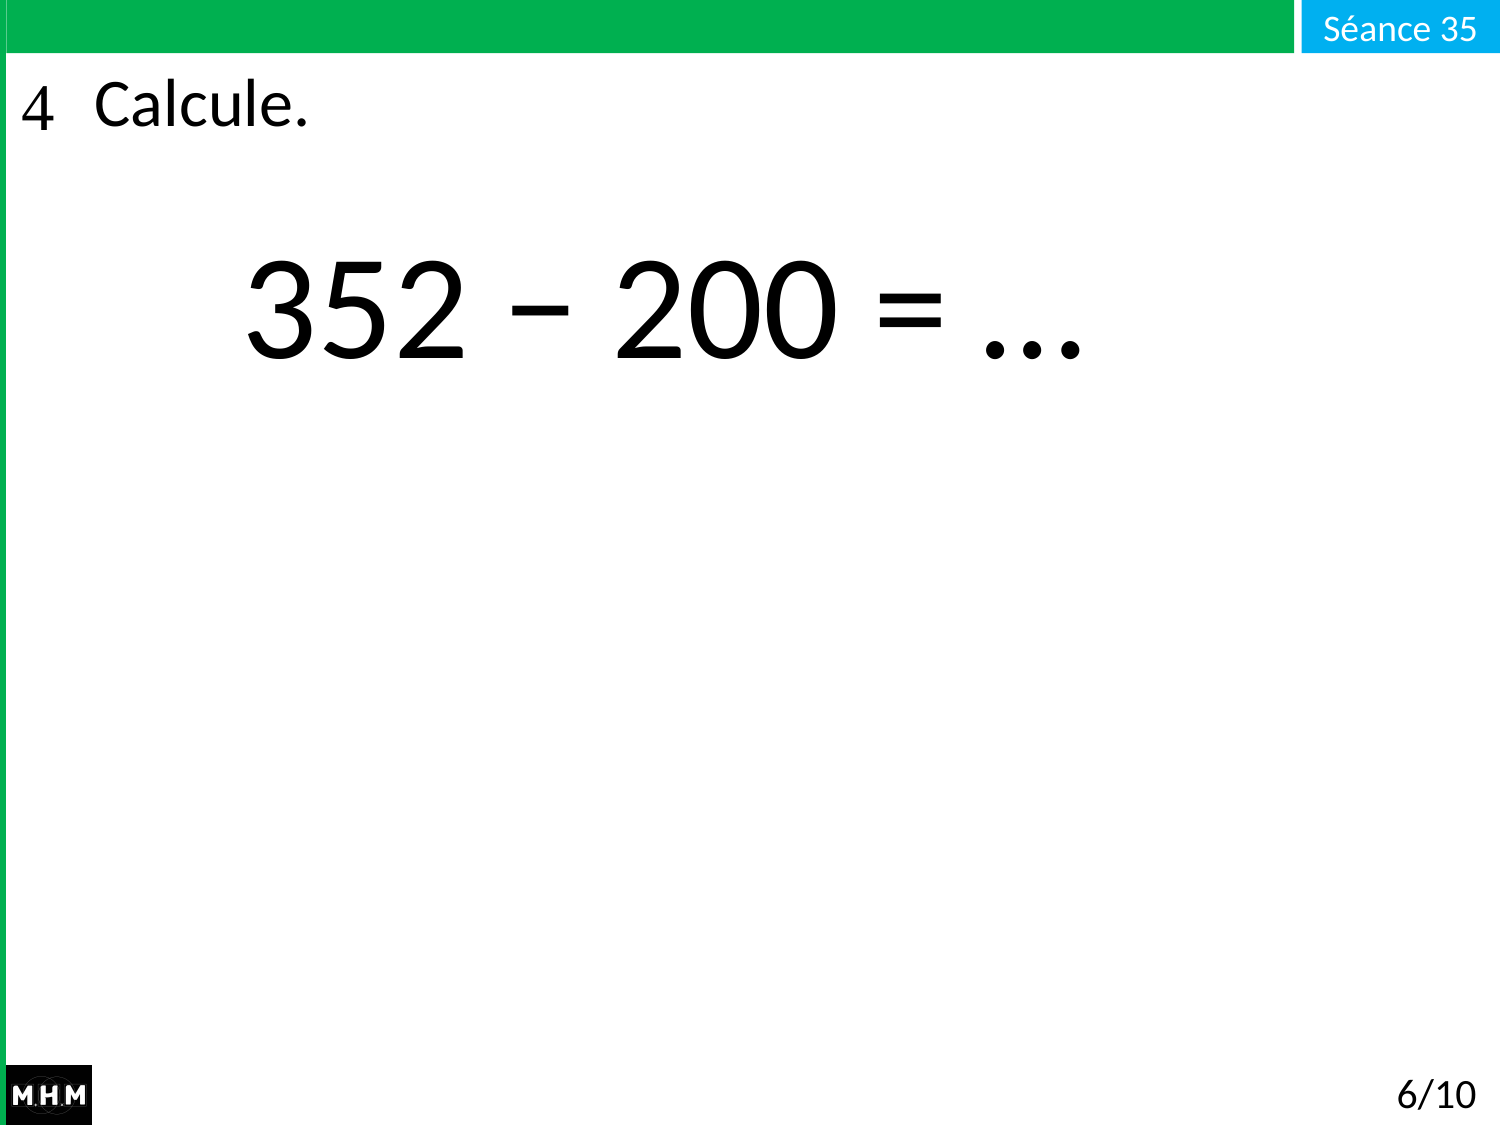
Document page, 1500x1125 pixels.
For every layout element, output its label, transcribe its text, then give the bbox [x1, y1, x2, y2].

text_box 352 − 200 = … [226, 200, 1274, 396]
title Calcule. [79, 60, 1374, 150]
picture [6, 1065, 92, 1125]
list 6/10 [1373, 1064, 1500, 1125]
